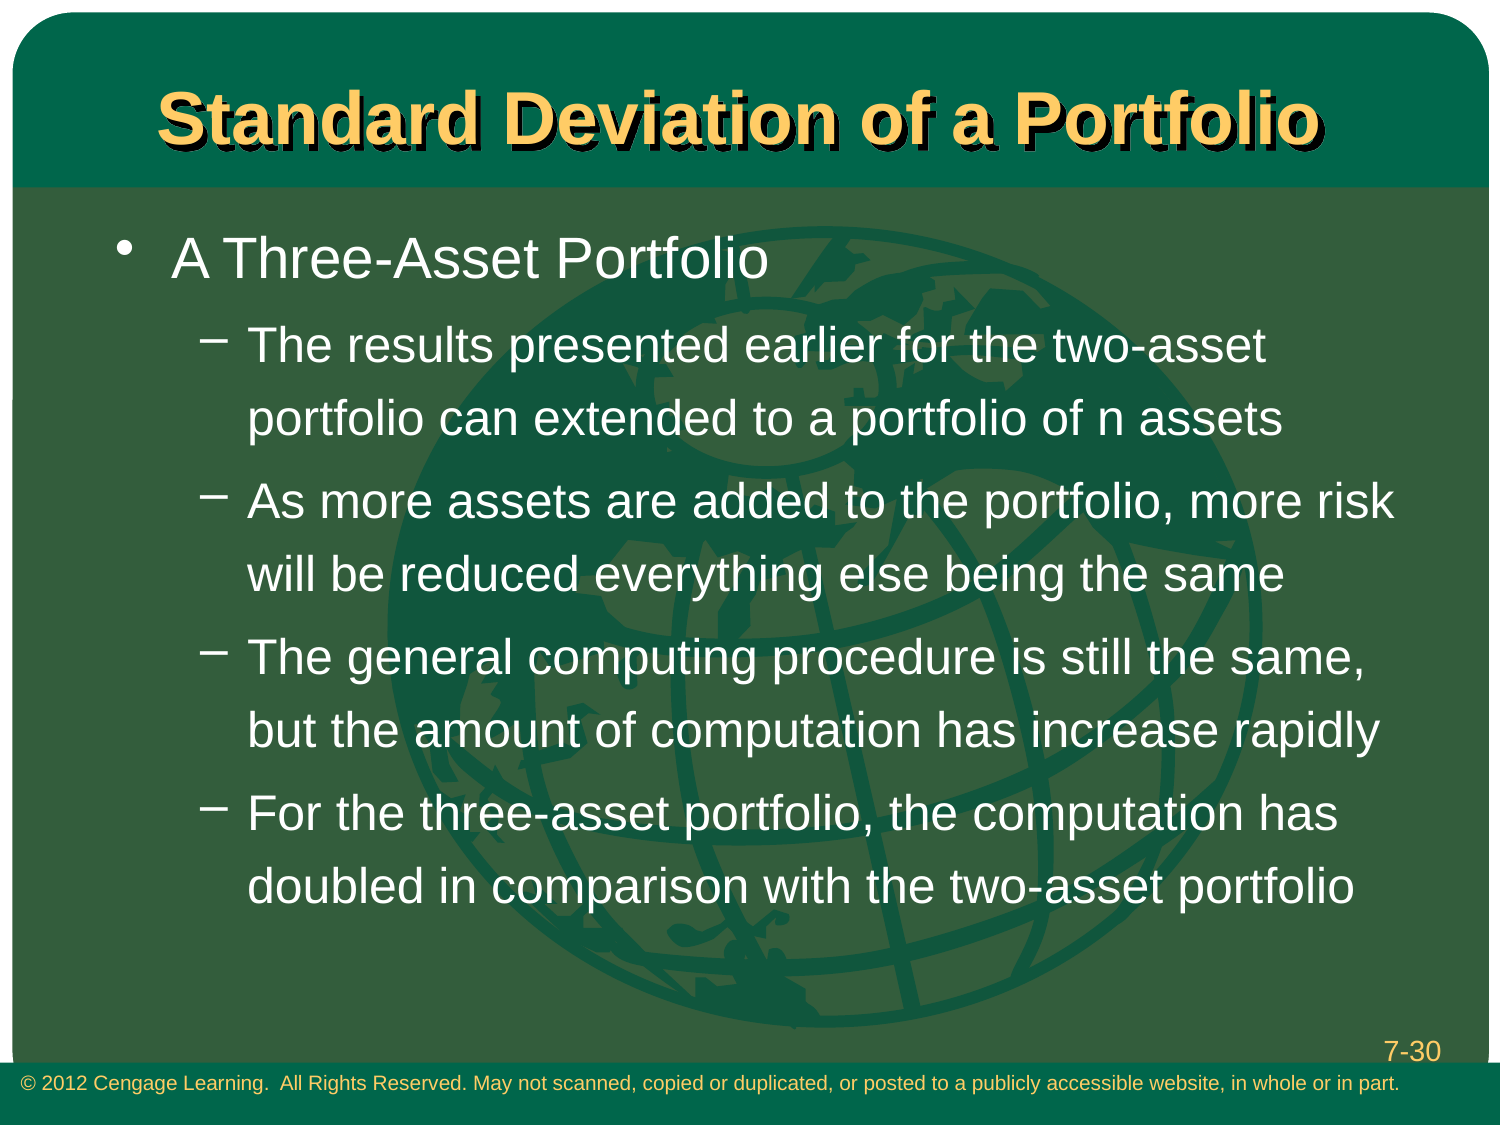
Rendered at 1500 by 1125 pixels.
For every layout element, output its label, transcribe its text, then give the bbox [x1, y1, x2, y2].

footer © 2012 Cengage Learning. All Rights Reserved. May not scanned, copied or duplicated, or posted to a publicly accessible website, in whole or in part. [0, 1062, 1500, 1125]
list A Three-Asset Portfolio The results presented earlier for the two-asset portfolio can extended to a portfolio of n assets As more assets are added to the portfolio, more risk will be reduced everything else being the same The general computing procedure is still the same, but the amount of computation has increase rapidly For the three-asset portfolio, the computation has doubled in comparison with the two-asset portfolio [99, 212, 1463, 1013]
title Standard Deviation of a Portfolio [75, 37, 1425, 193]
slide_number 7-30 [1325, 1025, 1500, 1062]
